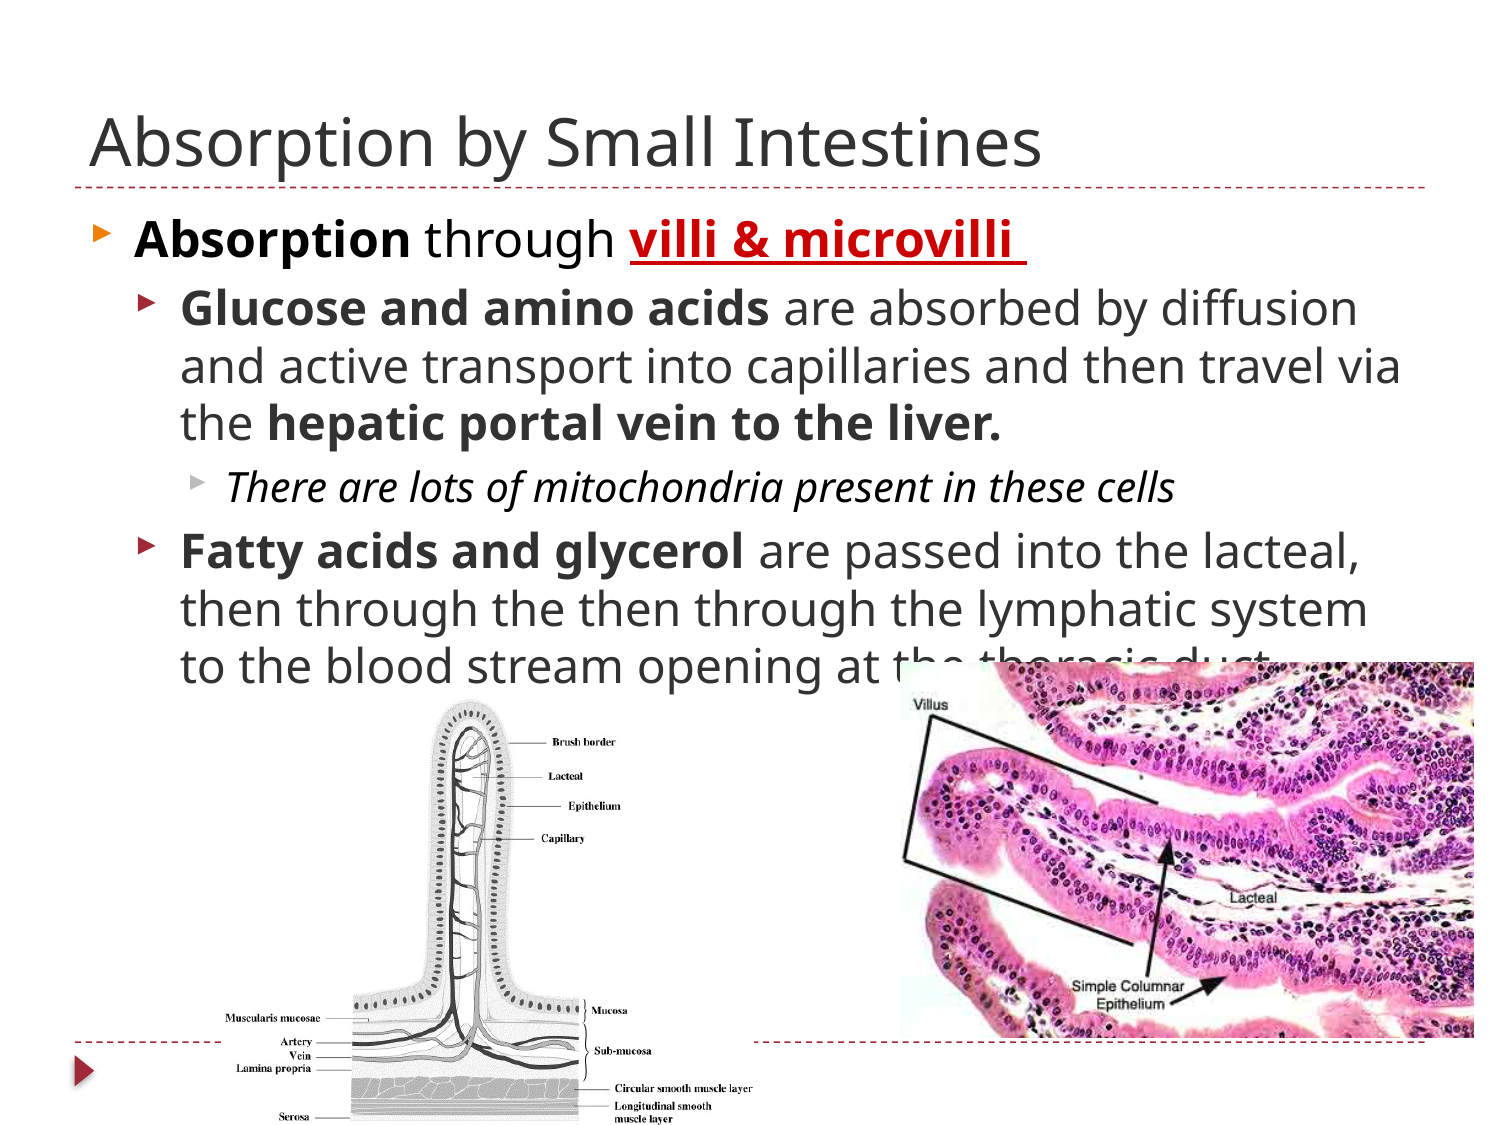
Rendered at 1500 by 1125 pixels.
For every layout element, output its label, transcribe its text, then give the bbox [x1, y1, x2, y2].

picture [224, 699, 754, 1125]
list Absorption through villi & microvilli Glucose and amino acids are absorbed by diffusion and active transport into capillaries and then travel via the hepatic portal vein to the liver. There are lots of mitochondria present in these cells Fatty acids and glycerol are passed into the lacteal, then through the then through the lymphatic system to the blood stream opening at the thoracic duct. [75, 200, 1425, 1010]
picture [899, 662, 1474, 1038]
title Absorption by Small Intestines [75, 24, 1425, 188]
